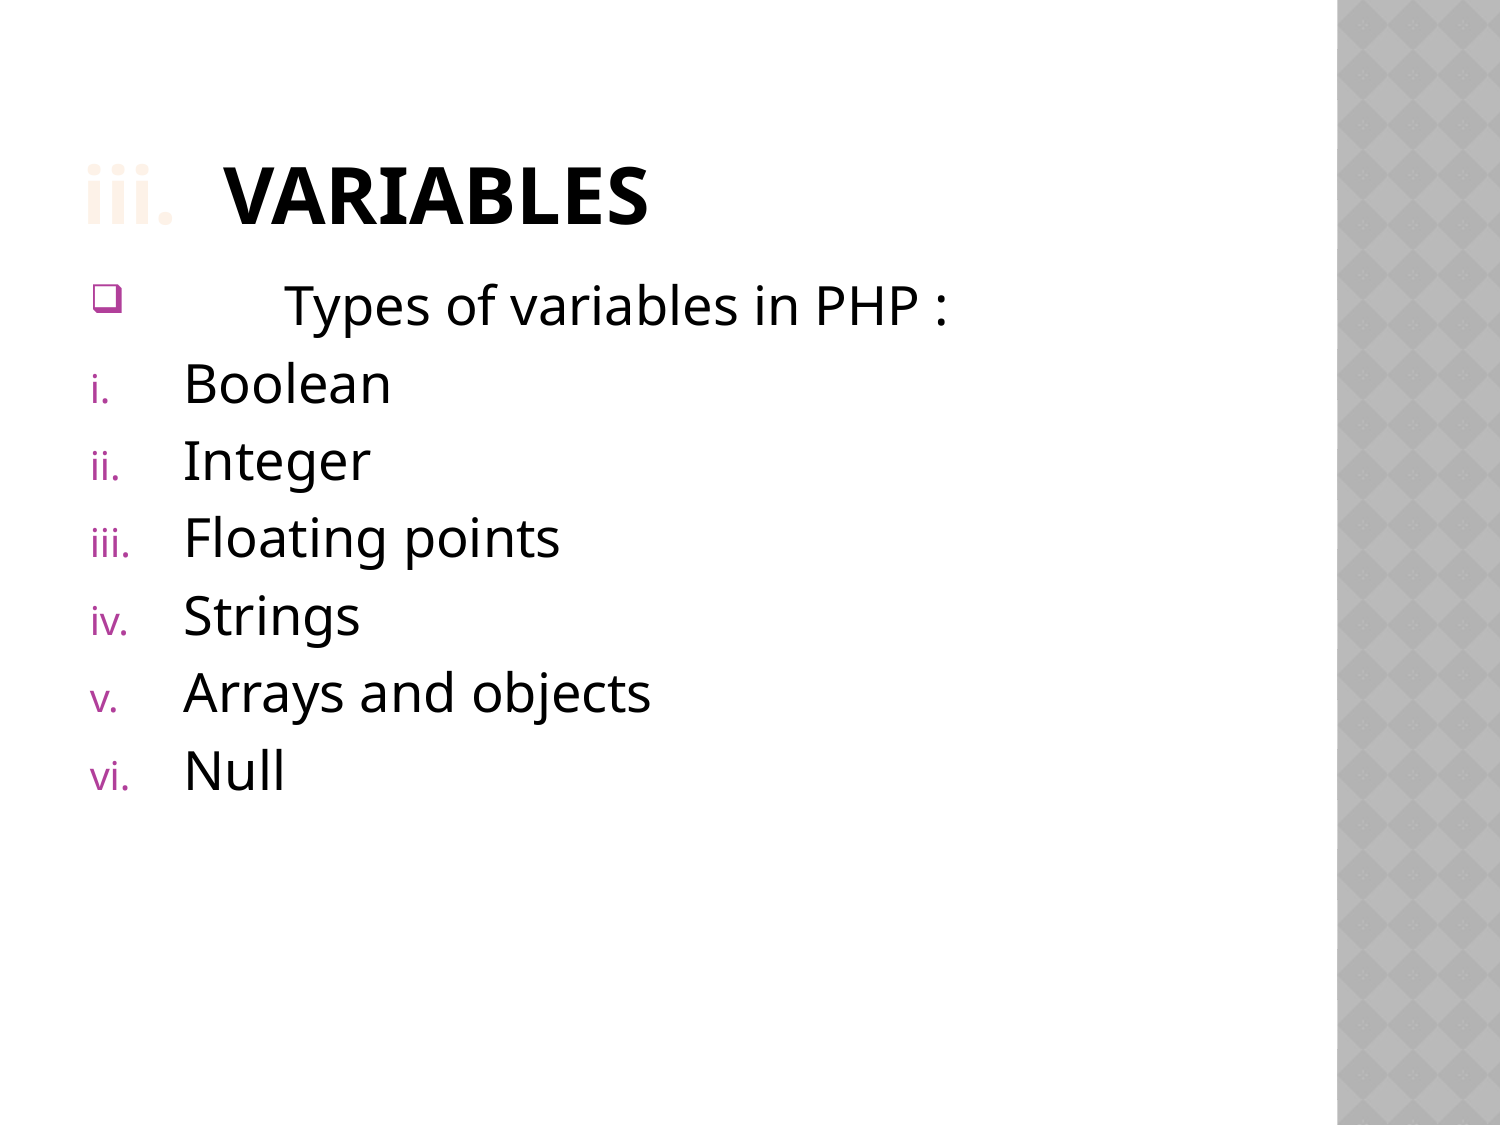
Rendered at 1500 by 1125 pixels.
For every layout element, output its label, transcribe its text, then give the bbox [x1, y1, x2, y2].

title Variables [75, 52, 1263, 240]
list Types of variables in PHP : Boolean Integer Floating points Strings Arrays and objects Null [75, 264, 1263, 1059]
